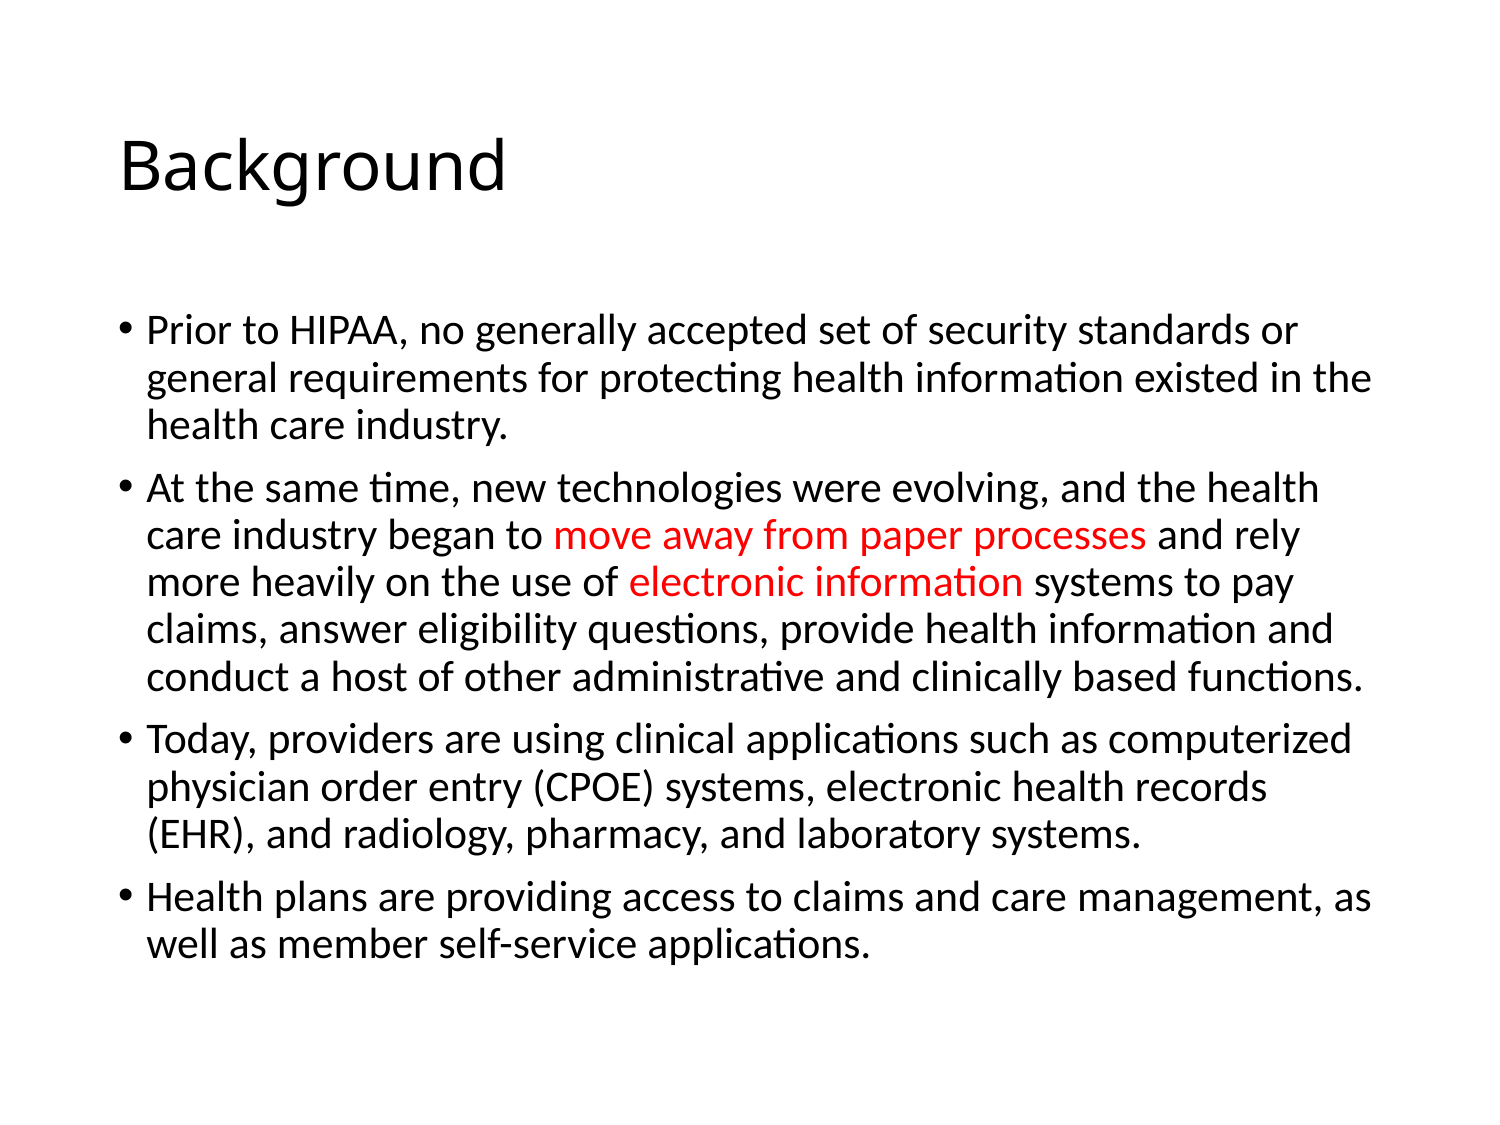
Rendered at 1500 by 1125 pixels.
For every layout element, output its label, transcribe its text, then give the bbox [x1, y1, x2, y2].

title Background [103, 59, 1397, 278]
list Prior to HIPAA, no generally accepted set of security standards or general requirements for protecting health information existed in the health care industry. At the same time, new technologies were evolving, and the health care industry began to move away from paper processes and rely more heavily on the use of electronic information systems to pay claims, answer eligibility questions, provide health information and conduct a host of other administrative and clinically based functions. Today, providers are using clinical applications such as computerized physician order entry (CPOE) systems, electronic health records (EHR), and radiology, pharmacy, and laboratory systems. Health plans are providing access to claims and care management, as well as member self-service applications. [103, 299, 1397, 1014]
